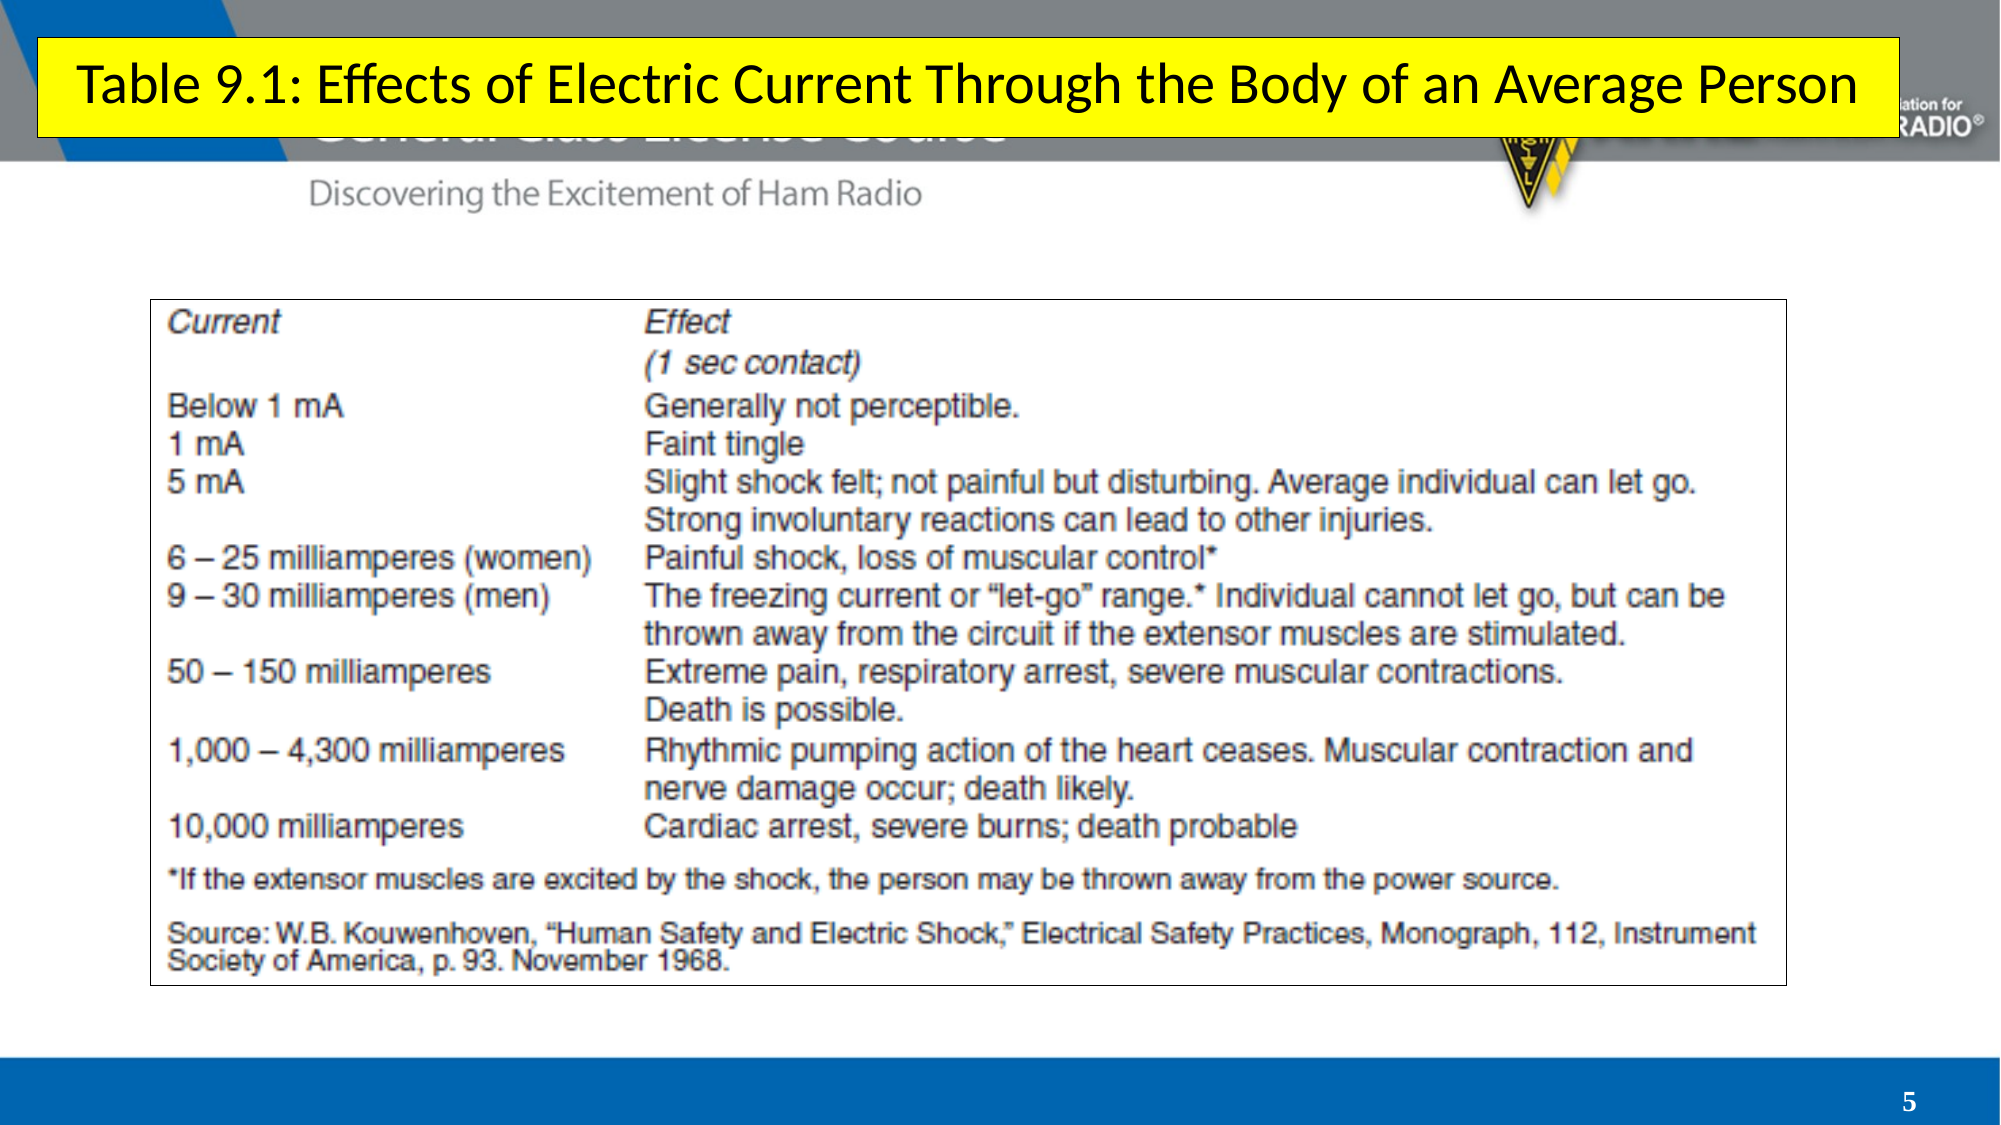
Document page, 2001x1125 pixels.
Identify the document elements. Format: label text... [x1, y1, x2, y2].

picture [0, 0, 2001, 1125]
title Table 9.1: Effects of Electric Current Through the Body of an Average Person [37, 37, 1900, 138]
